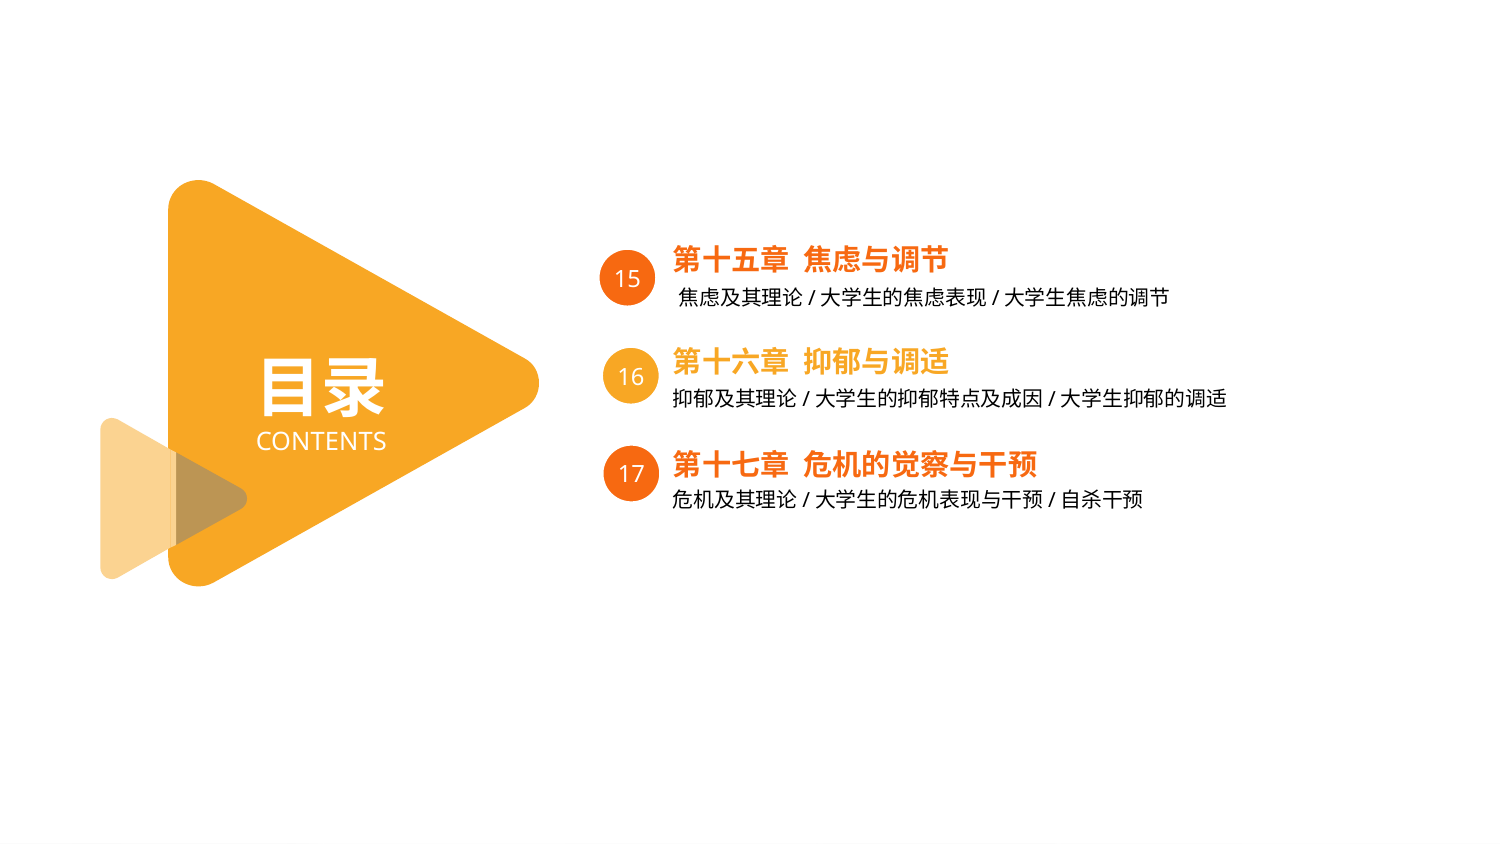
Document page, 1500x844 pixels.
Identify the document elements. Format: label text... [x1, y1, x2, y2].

text_box 危机及其理论/大学生的危机表现与干预/自杀干预 [672, 477, 1403, 517]
text_box 第十五章 焦虑与调节 [672, 246, 871, 277]
text_box [168, 180, 539, 562]
text_box 17 [600, 442, 663, 505]
text_box 焦虑及其理论/大学生的焦虑表现/大学生焦虑的调节 [678, 265, 1403, 325]
text_box 16 [599, 344, 662, 407]
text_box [100, 417, 248, 580]
text_box 第十七章 危机的觉察与干预 [672, 451, 1112, 477]
text_box 第十六章 抑郁与调适 [672, 348, 1112, 371]
text_box 抑郁及其理论/大学生的抑郁特点及成因/大学生抑郁的调适 [672, 371, 1462, 419]
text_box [235, 344, 408, 456]
text_box 15 [596, 246, 659, 309]
